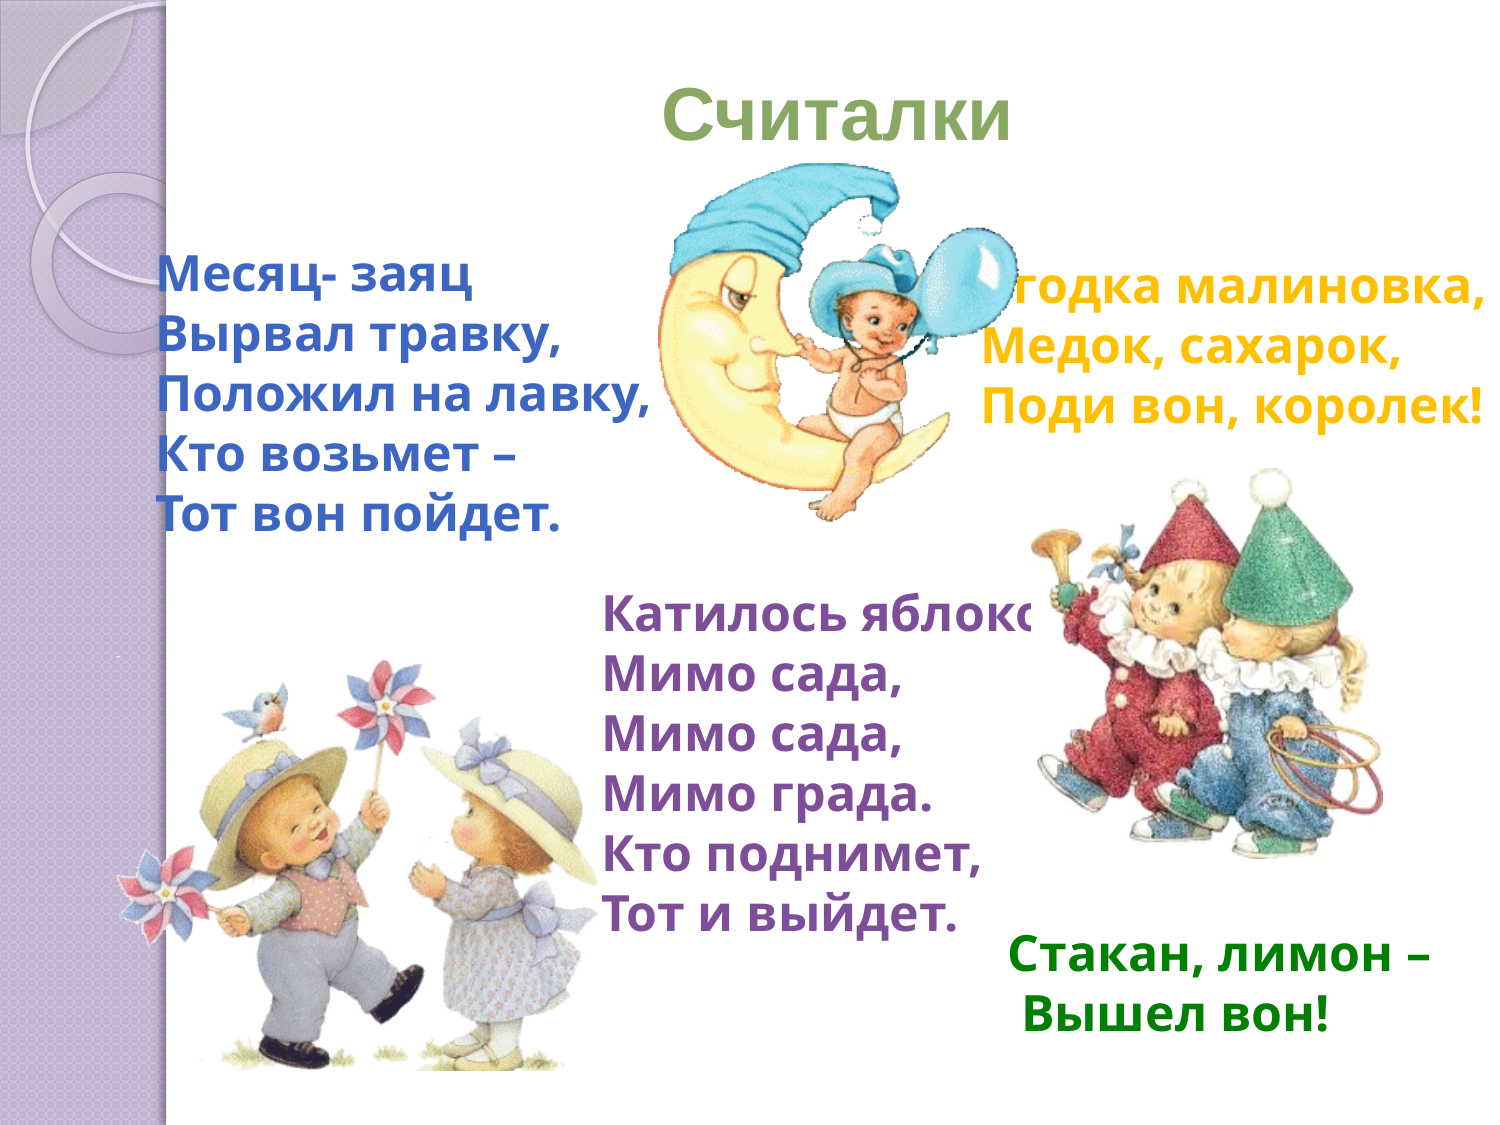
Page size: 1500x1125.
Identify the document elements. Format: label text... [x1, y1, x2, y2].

text_box Считалки [646, 58, 1029, 164]
text_box Месяц- заяц Вырвал травку, Положил на лавку, Кто возьмет – Тот вон пойдет. [140, 234, 668, 550]
text_box Ягодка малиновка, Медок, сахарок, Поди вон, королек! [1032, 246, 1500, 441]
text_box Стакан, лимон – Вышел вон! [993, 913, 1447, 1049]
picture [1031, 468, 1384, 859]
picture [658, 128, 1026, 528]
picture [116, 656, 598, 1072]
text_box Катилось яблоко Мимо сада, Мимо сада, Мимо града. Кто поднимет, Тот и выйдет. [586, 574, 1062, 949]
